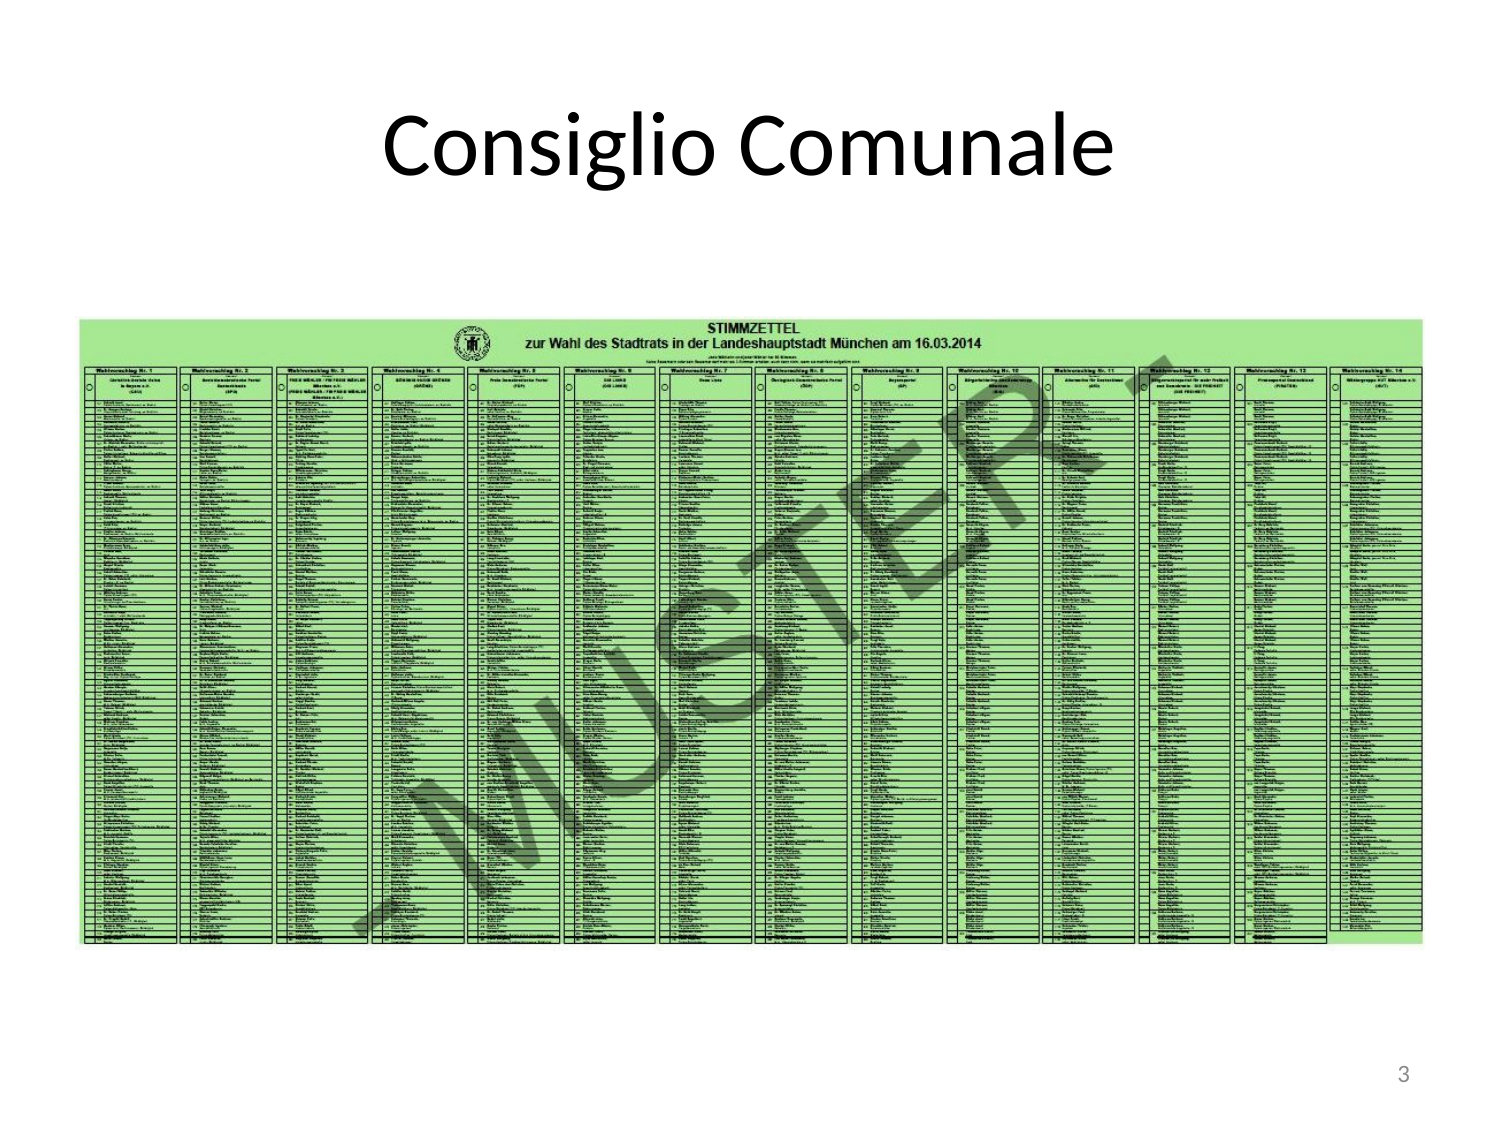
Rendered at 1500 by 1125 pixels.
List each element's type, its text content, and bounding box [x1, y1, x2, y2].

title Consiglio Comunale [75, 45, 1425, 233]
slide_number 3 [1074, 1042, 1425, 1103]
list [74, 316, 1426, 951]
